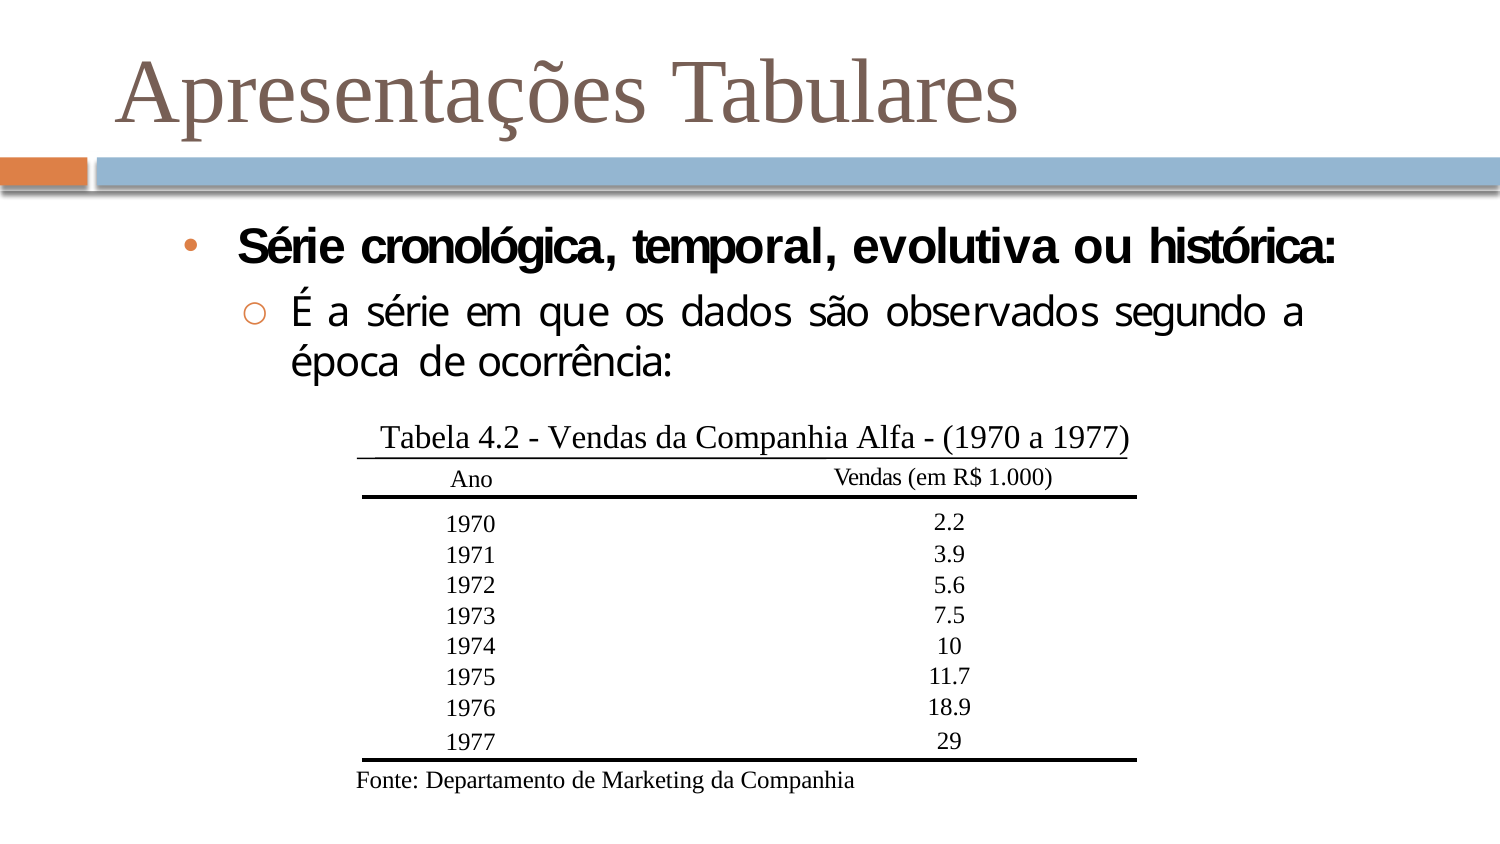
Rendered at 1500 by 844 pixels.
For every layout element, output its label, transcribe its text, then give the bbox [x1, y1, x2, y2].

table_cell 1971 [362, 540, 831, 570]
table_cell 1977 [362, 723, 831, 758]
title Apresentações Tabulares [112, 28, 1027, 172]
picture [0, 156, 1500, 203]
table_cell 10 [831, 631, 1137, 662]
table_cell 1975 [362, 662, 831, 692]
table_header 2.2 [831, 499, 1137, 540]
text_box Fonte: Departamento de Marketing da Companhia [353, 761, 861, 794]
table_cell 1974 [362, 631, 831, 662]
table_cell 1976 [362, 692, 831, 723]
table_cell 5.6 [831, 570, 1137, 601]
table_cell 18.9 [831, 692, 1137, 723]
table_cell 1973 [362, 601, 831, 631]
text_box Vendas (em R$ 1.000) [831, 458, 1059, 491]
table_cell 3.9 [831, 540, 1137, 570]
table_cell 29 [831, 723, 1137, 758]
table_cell 7.5 [831, 601, 1137, 631]
text_box Ano [448, 459, 496, 492]
text_box Série cronológica, temporal, evolutiva ou histórica: É a série em que os dados são observados segundo a época de ocorrência: Tabela 4.2 - Vendas da Companhia Alfa - (1970 a 1977) [180, 197, 1340, 456]
table_cell 11.7 [831, 662, 1137, 692]
table_cell 1972 [362, 570, 831, 601]
table_header 1970 [362, 499, 831, 540]
